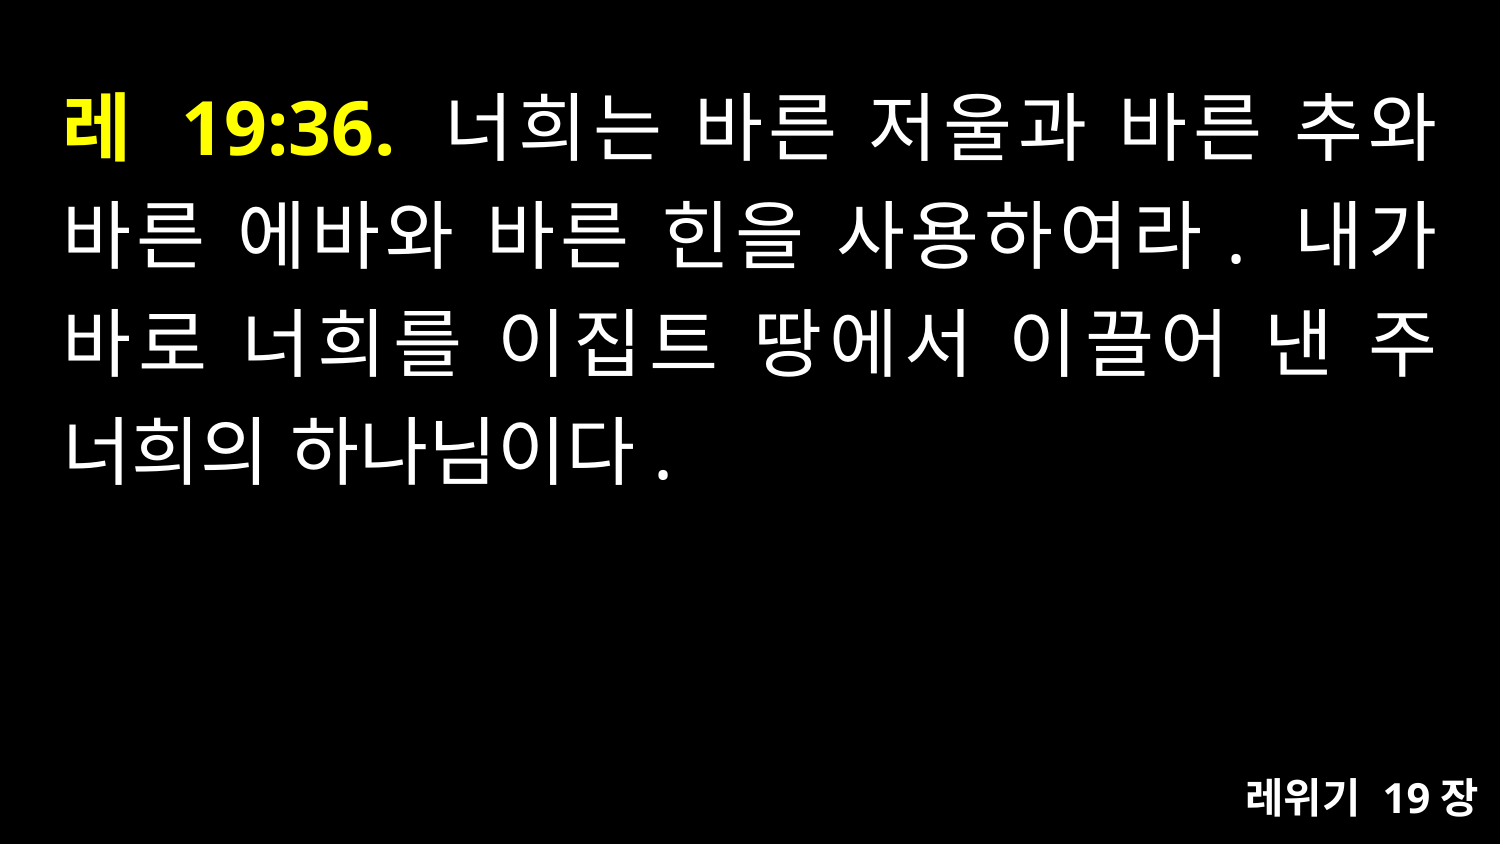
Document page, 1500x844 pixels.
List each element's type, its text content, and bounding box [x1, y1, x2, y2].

subtitle 레위기 19장 [916, 770, 1500, 844]
title 레 19:36. 너희는 바른 저울과 바른 추와 바른 에바와 바른 힌을 사용하여라. 내가 바로 너희를 이집트 땅에서 이끌어 낸 주 너희의 하나님이다. [0, 0, 1500, 844]
